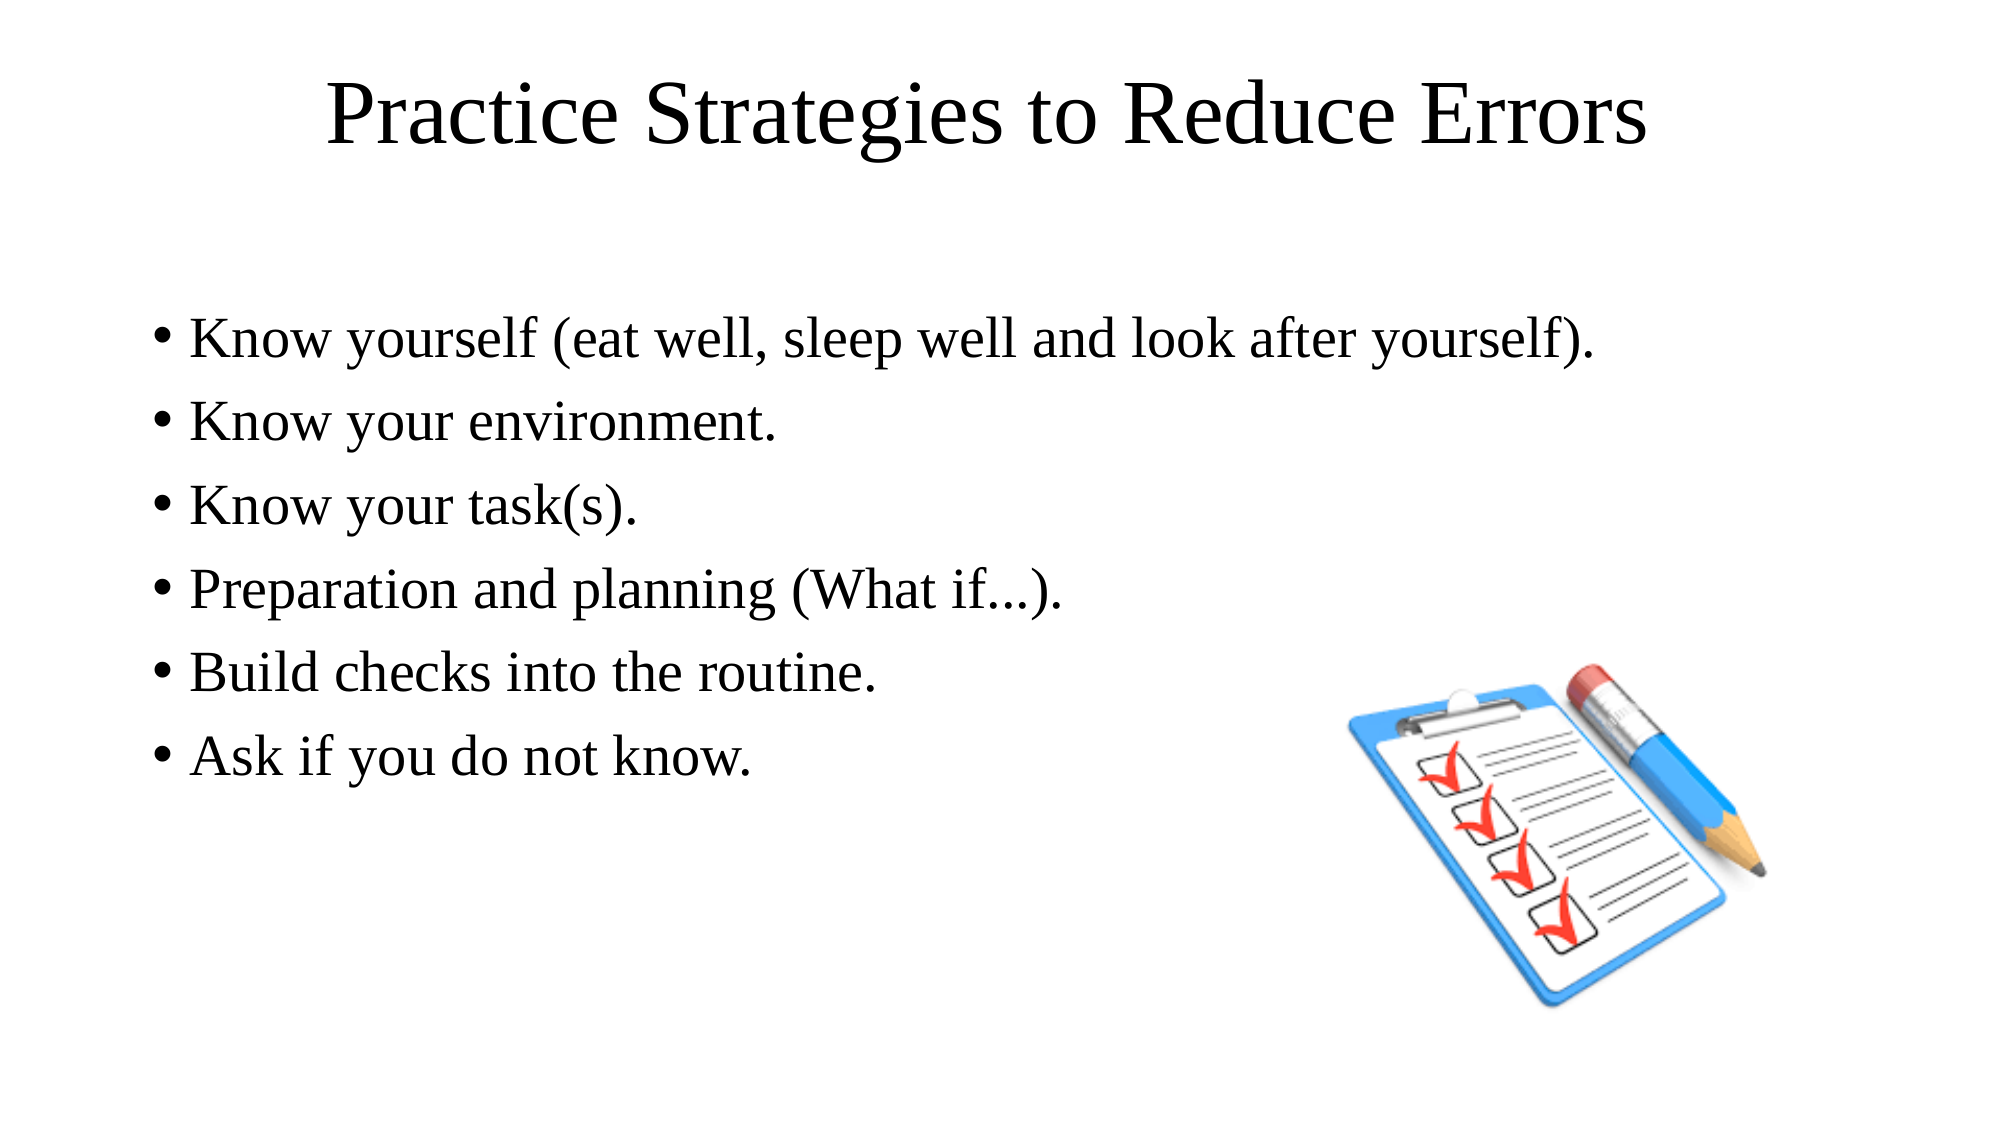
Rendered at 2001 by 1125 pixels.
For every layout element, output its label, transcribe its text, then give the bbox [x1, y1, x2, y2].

list Know yourself (eat well, sleep well and look after yourself). Know your environment. Know your task(s). Preparation and planning (What if...). Build checks into the routine. Ask if you do not know. [137, 299, 1863, 1014]
picture [1287, 631, 1828, 1036]
title Practice Strategies to Reduce Errors [137, 59, 1863, 278]
